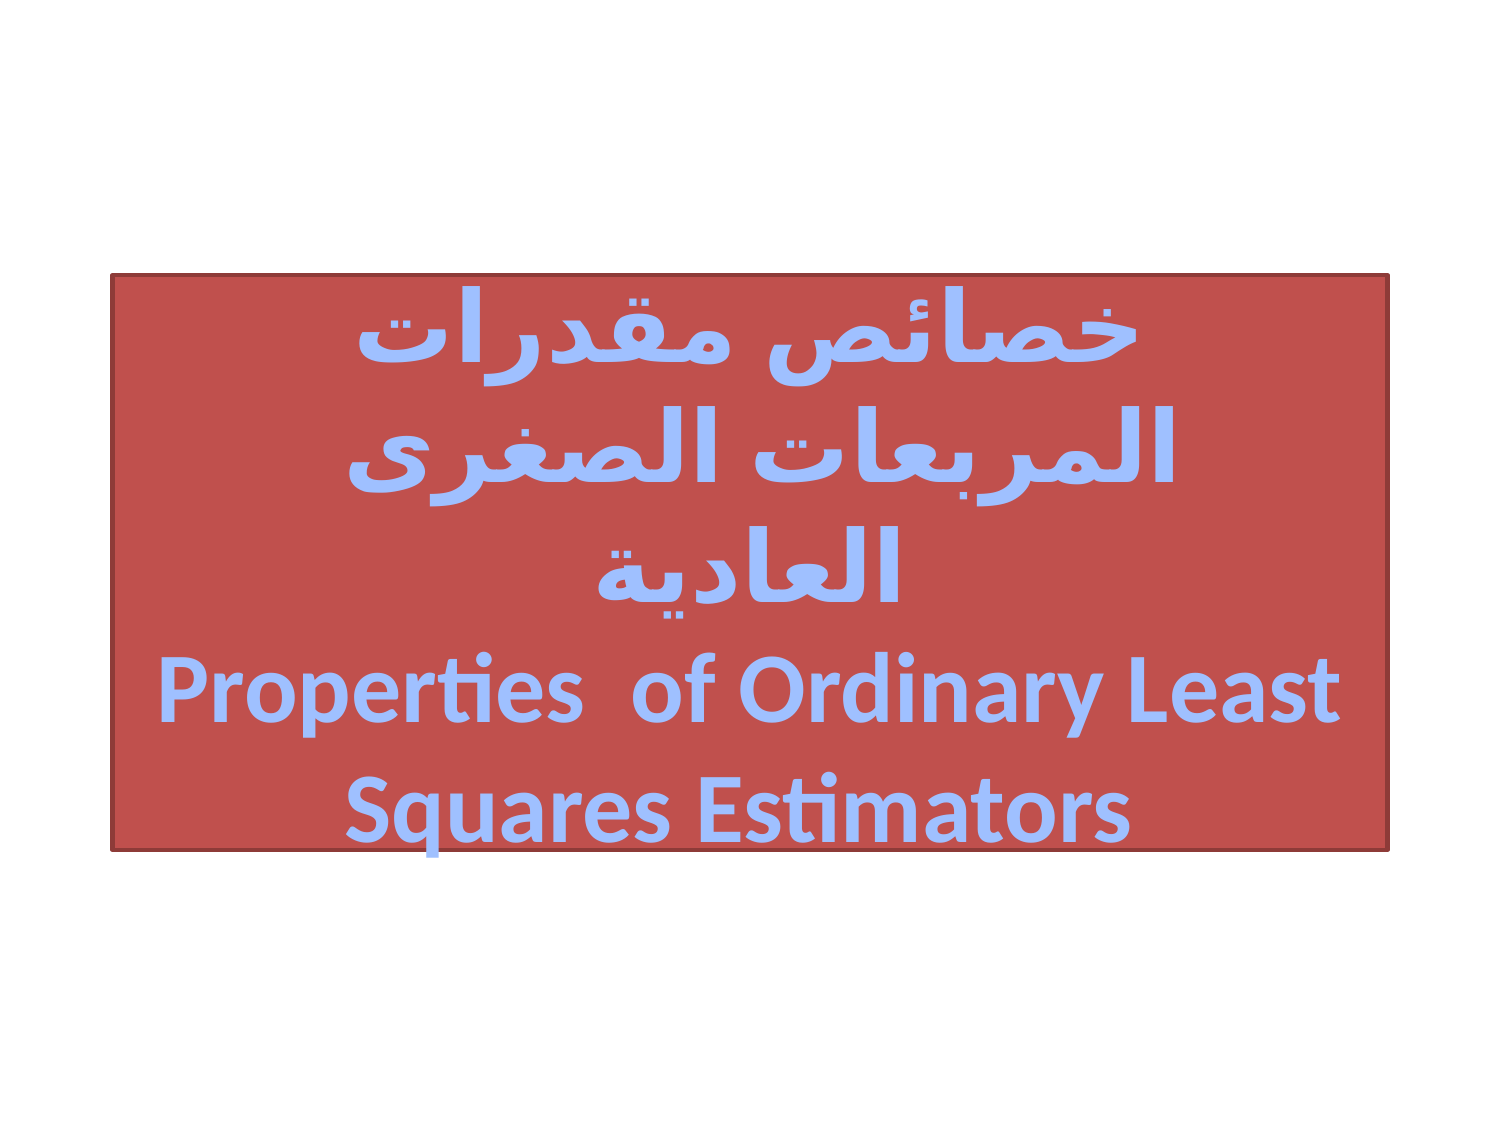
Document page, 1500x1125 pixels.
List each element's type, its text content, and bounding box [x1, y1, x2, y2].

title خصائص مقدرات المربعات الصغرى العادية Properties of Ordinary Least Squares Estimators [110, 273, 1390, 852]
